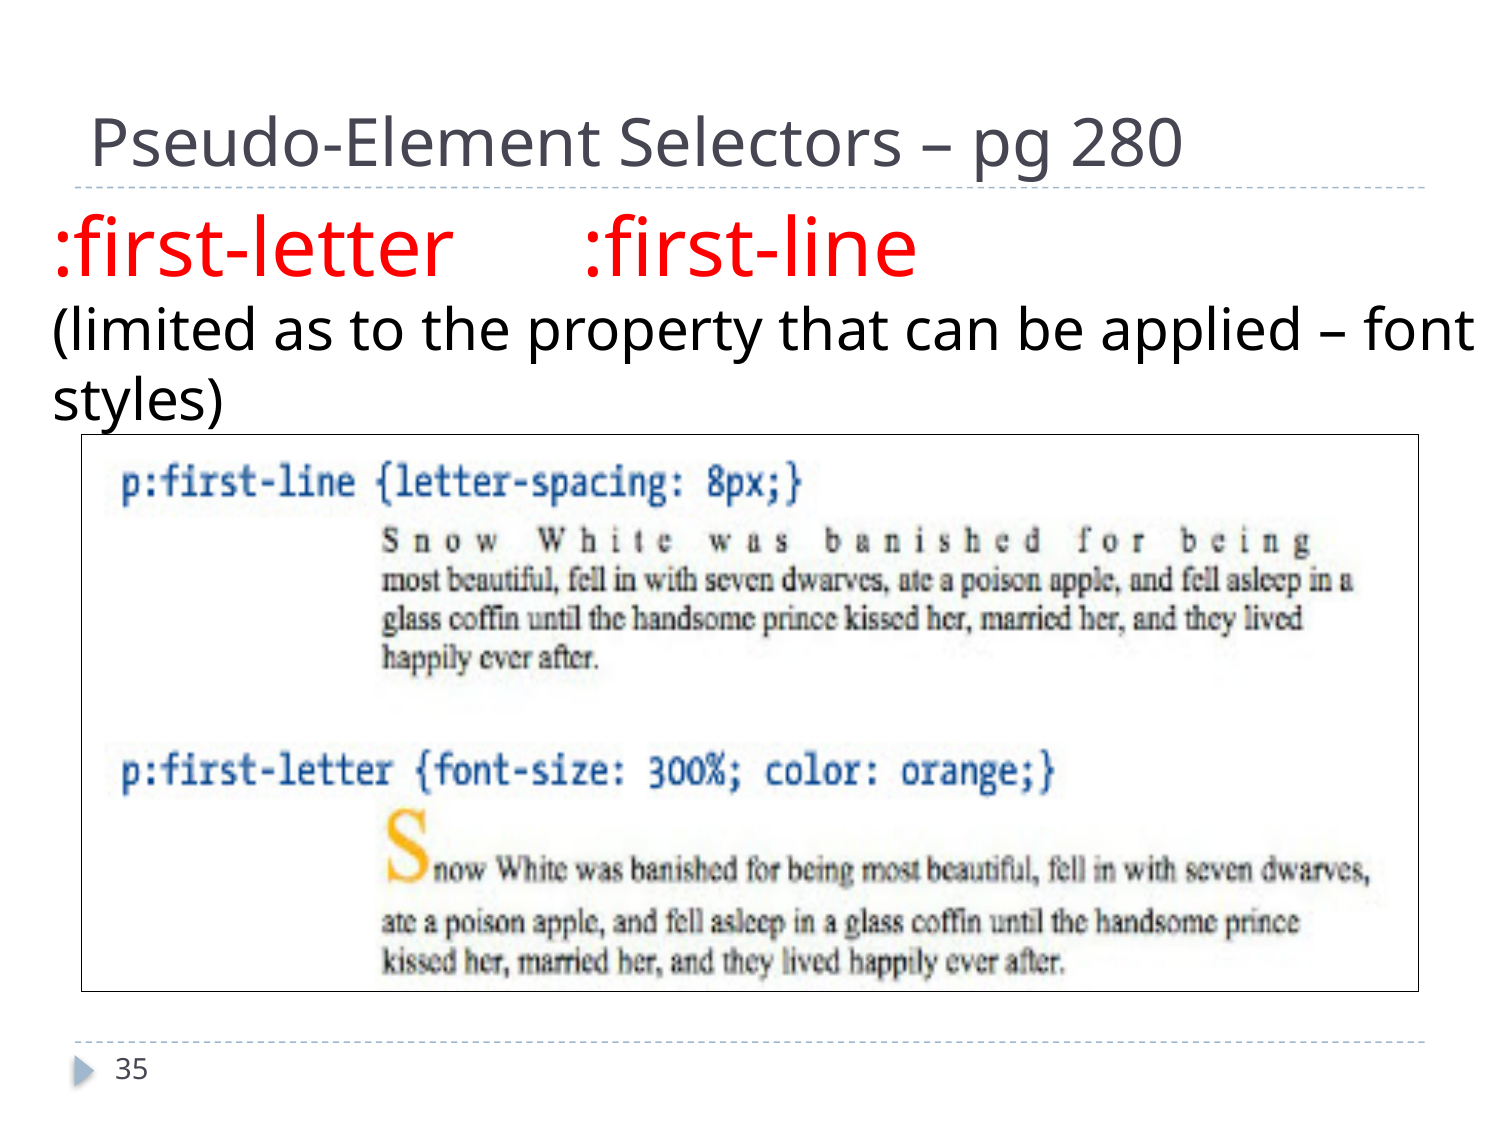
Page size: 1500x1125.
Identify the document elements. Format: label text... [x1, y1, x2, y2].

list :first-letter :first-line (limited as to the property that can be applied – font styles) [37, 187, 1500, 1050]
slide_number 35 [100, 1050, 426, 1103]
title Pseudo-Element Selectors – pg 280 [75, 24, 1425, 187]
picture [81, 434, 1419, 992]
